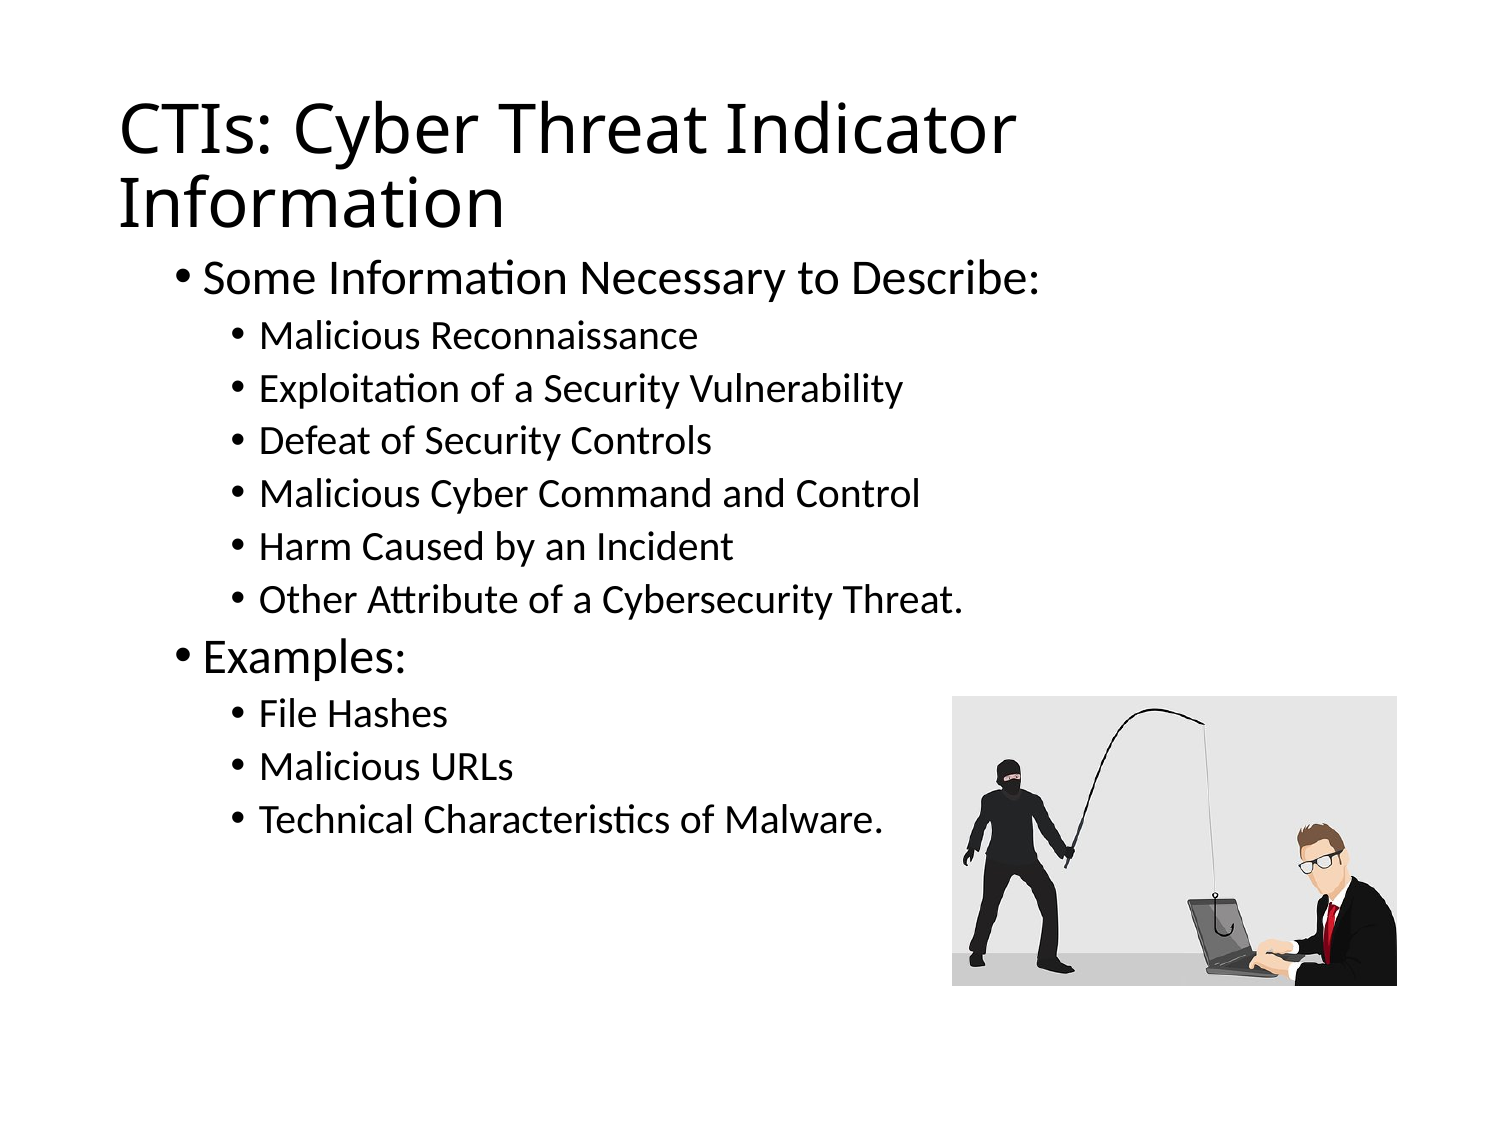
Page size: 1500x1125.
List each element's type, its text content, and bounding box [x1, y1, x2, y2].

title CTIs: Cyber Threat Indicator Information [102, 59, 1398, 243]
picture [952, 696, 1397, 986]
list Some Information Necessary to Describe: Malicious Reconnaissance Exploitation of a Security Vulnerability Defeat of Security Controls Malicious Cyber Command and Control Harm Caused by an Incident Other Attribute of a Cybersecurity Threat. Examples: File Hashes Malicious URLs Technical Characteristics of Malware. [102, 243, 1441, 1030]
